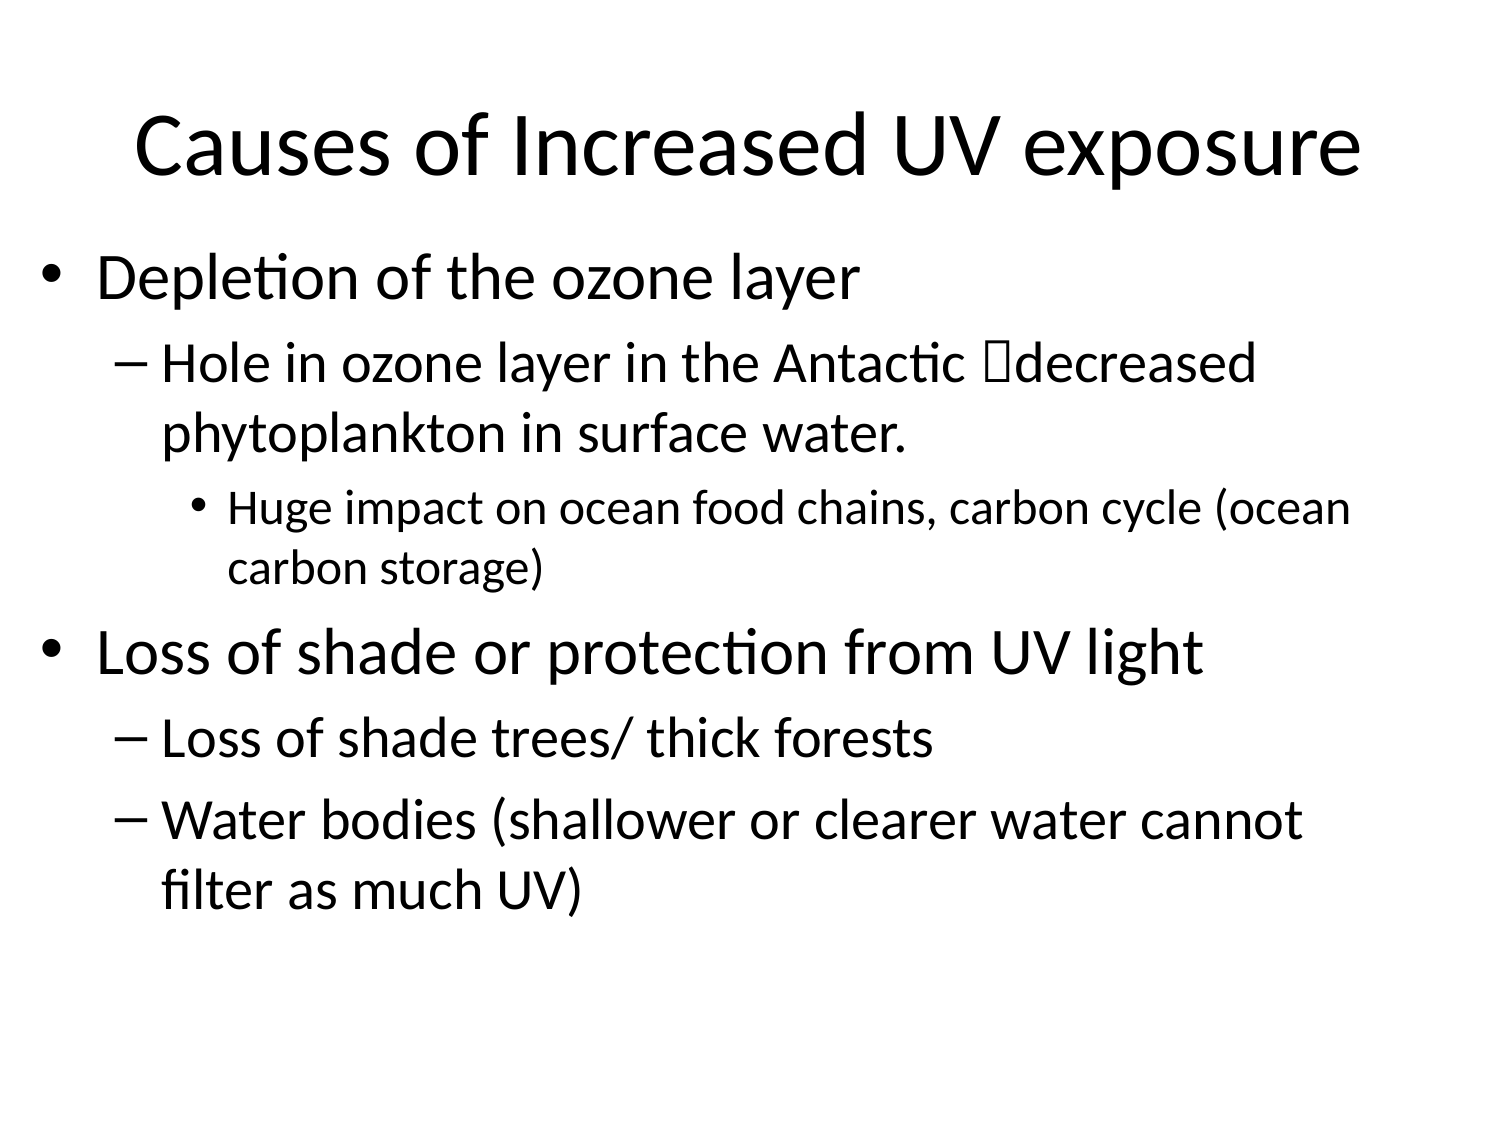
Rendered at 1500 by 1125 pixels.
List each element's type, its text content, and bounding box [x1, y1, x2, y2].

list Depletion of the ozone layer Hole in ozone layer in the Antactic decreased phytoplankton in surface water. Huge impact on ocean food chains, carbon cycle (ocean carbon storage) Loss of shade or protection from UV light Loss of shade trees/ thick forests Water bodies (shallower or clearer water cannot filter as much UV) [24, 224, 1375, 1050]
title Causes of Increased UV exposure [75, 45, 1425, 233]
